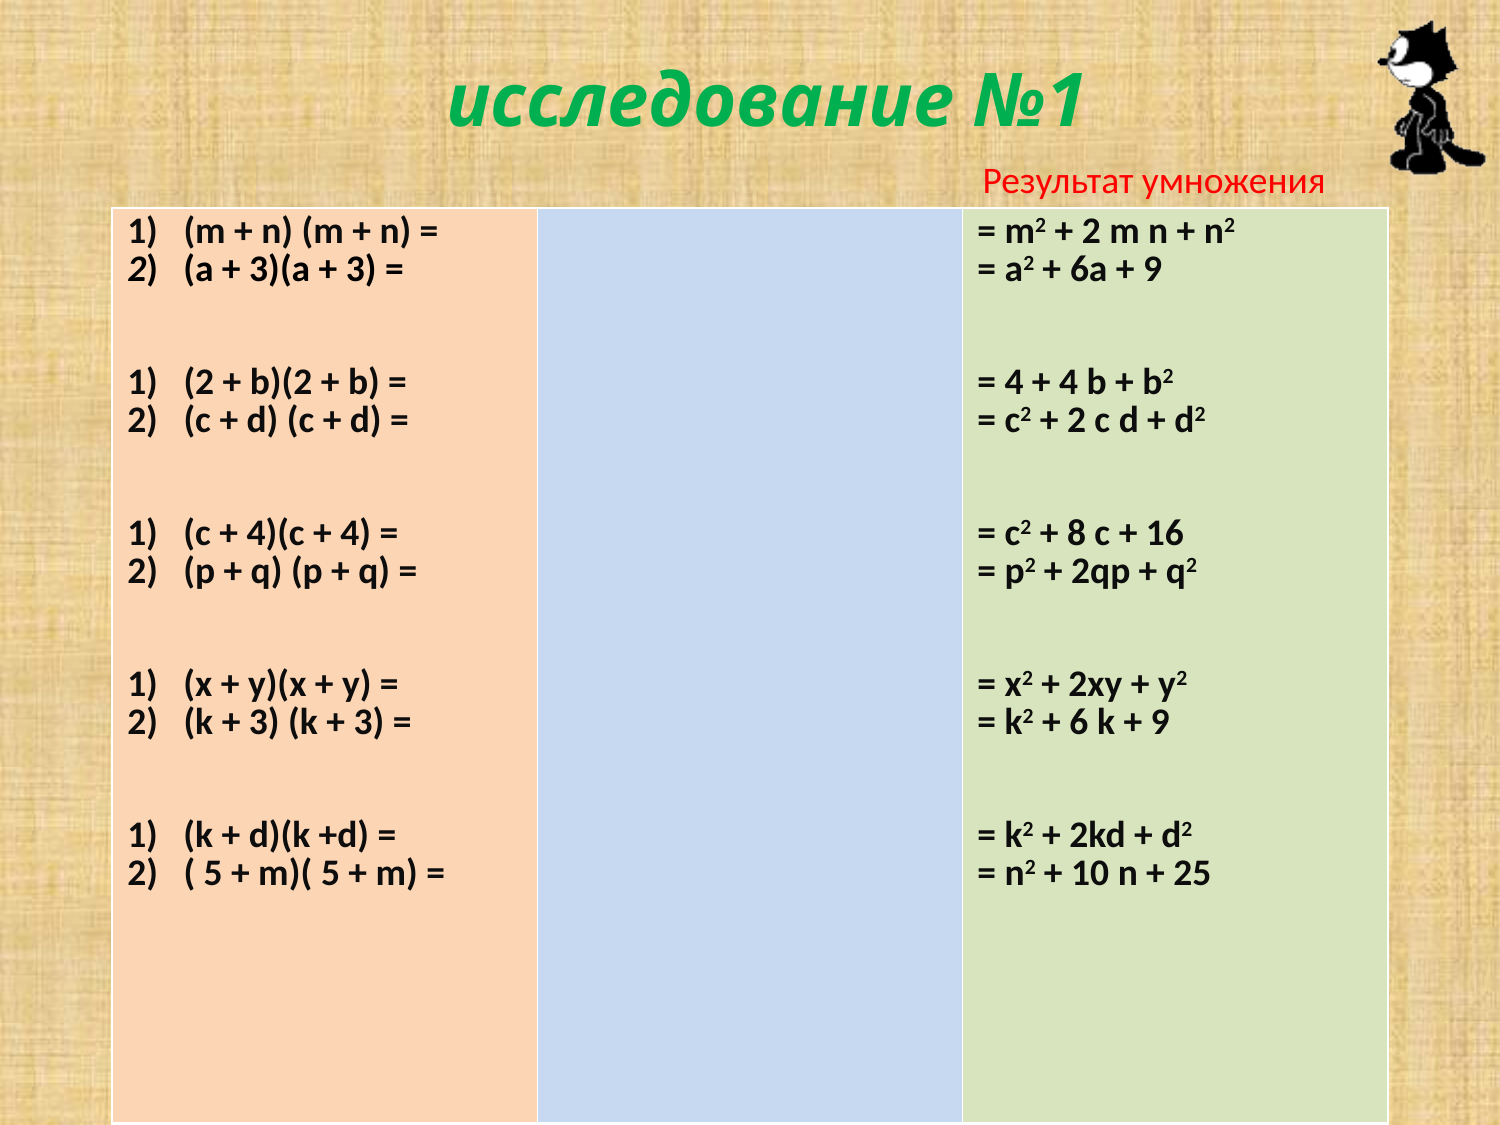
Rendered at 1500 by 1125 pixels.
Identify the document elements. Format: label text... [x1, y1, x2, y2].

picture [0, 0, 1500, 1125]
table_header = m2 + 2 m n + n2 = а2 + 6а + 9 = 4 + 4 b + b2 = c2 + 2 c d + d2 = c2 + 8 c + 16 = p2 + 2qp + q2 = x2 + 2xy + y2 = k2 + 6 k + 9 = k2 + 2kd + d2 = n2 + 10 n + 25 [963, 209, 1387, 1122]
table_header [538, 209, 962, 1122]
title исследование №1 [75, 45, 1016, 149]
table_header (m + n) (m + n) = 2) (а + 3)(а + 3) = 1) (2 + b)(2 + b) = (c + d) (c + d) = 1) (c + 4)(c + 4) = 2) (p + q) (p + q) = 1) (x + y)(x + y) = 2) (k + 3) (k + 3) = 1) (k + d)(k +d) = 2) ( 5 + m)( 5 + m) = [113, 209, 537, 1122]
text_box Результат умножения [950, 148, 1365, 209]
